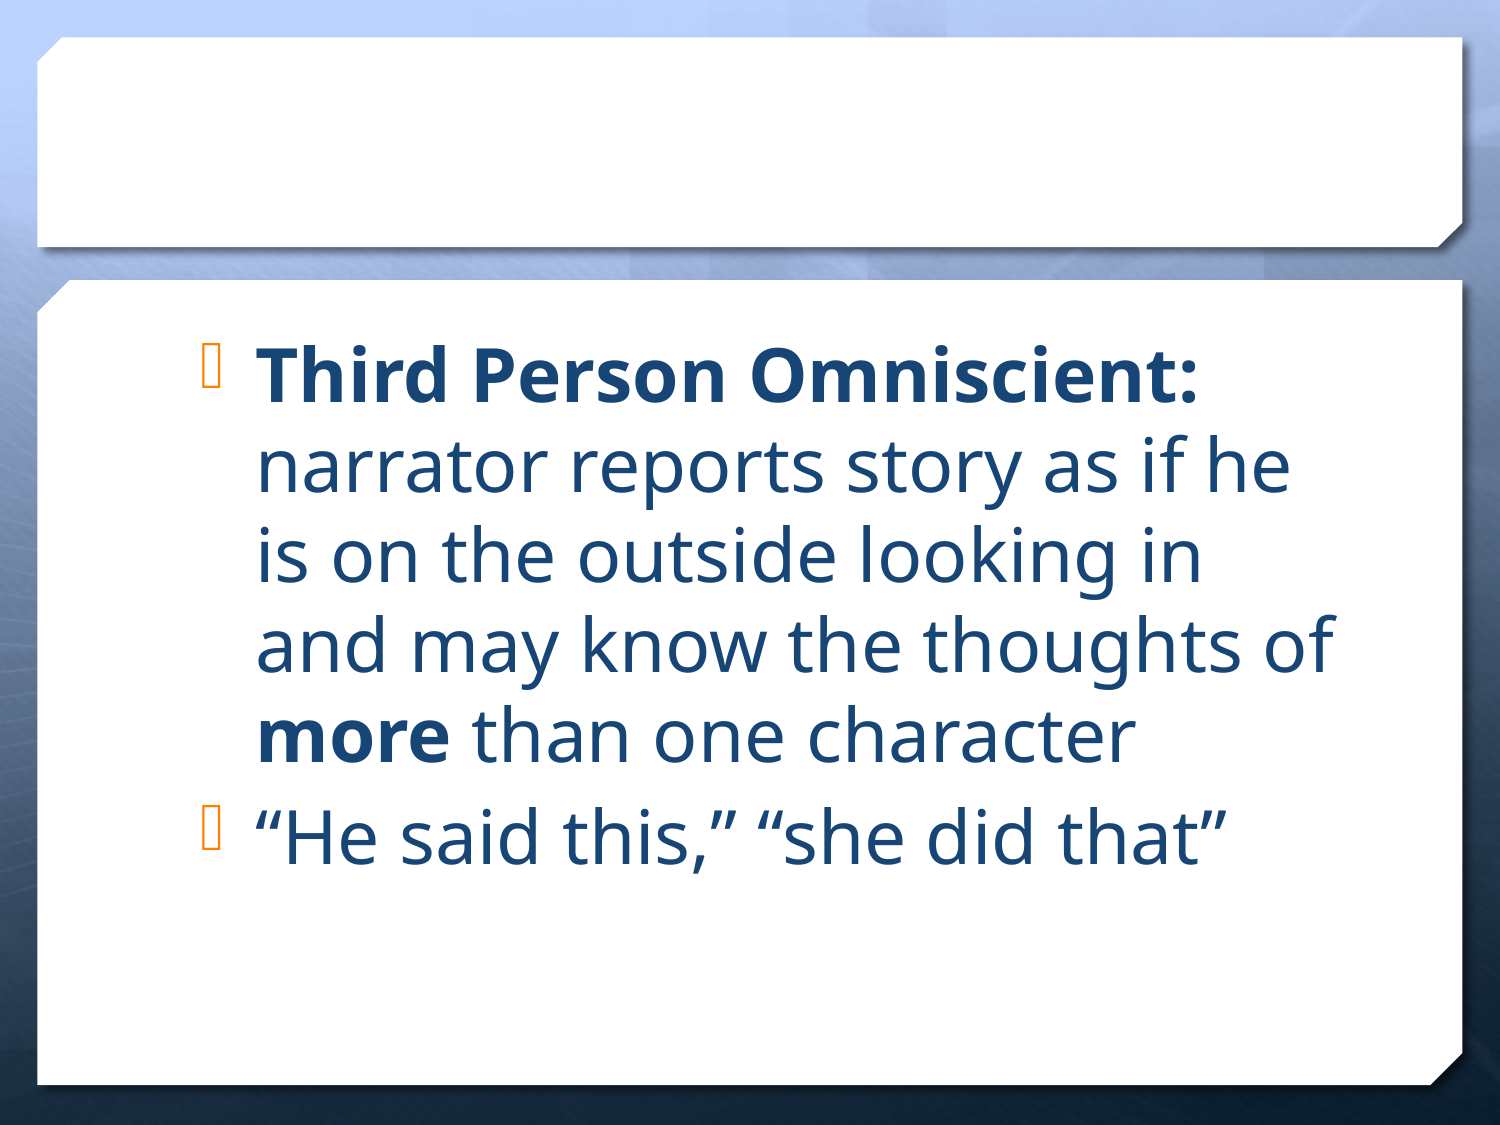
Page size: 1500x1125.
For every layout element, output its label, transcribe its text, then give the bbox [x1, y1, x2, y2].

list Third Person Omniscient: narrator reports story as if he is on the outside looking in and may know the thoughts of more than one character “He said this,” “she did that” [127, 319, 1372, 978]
